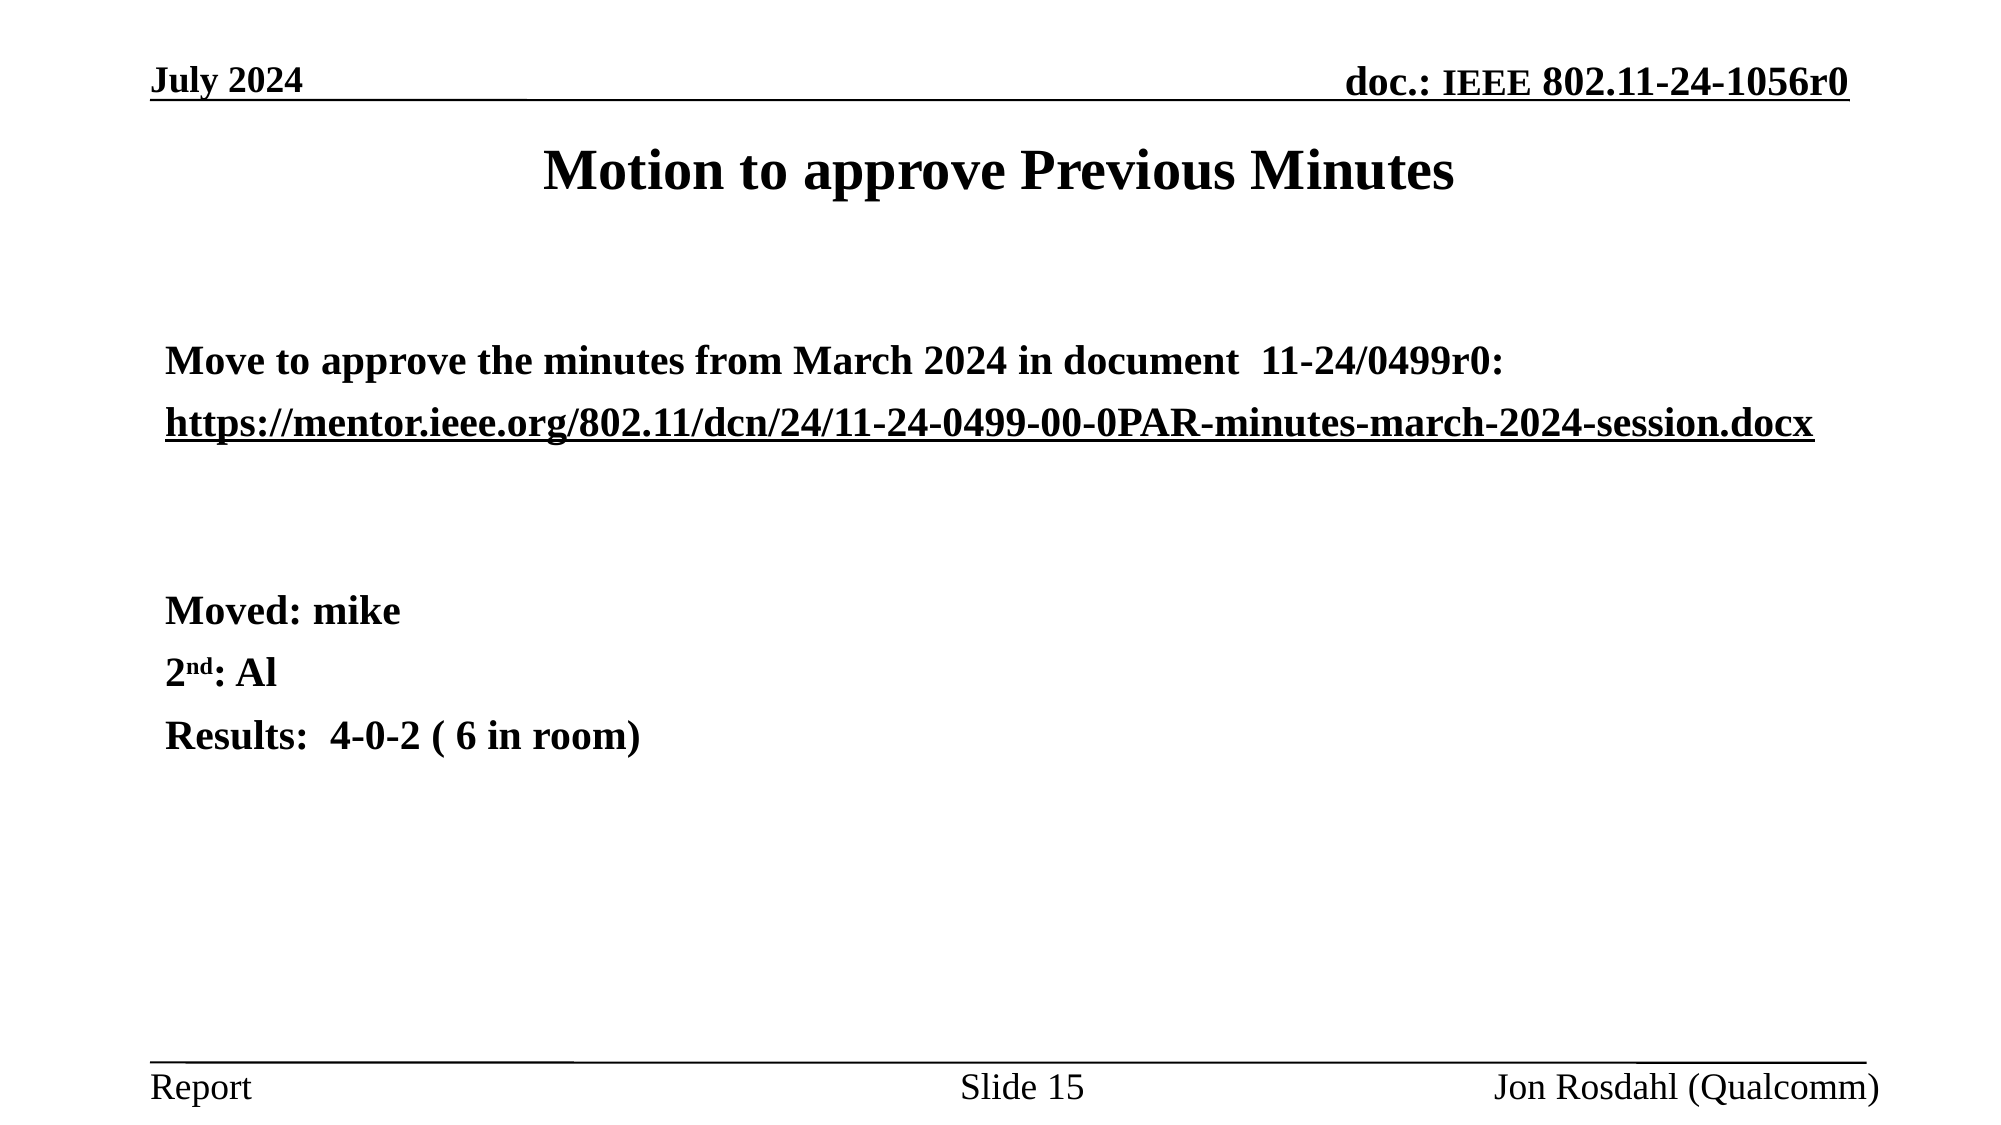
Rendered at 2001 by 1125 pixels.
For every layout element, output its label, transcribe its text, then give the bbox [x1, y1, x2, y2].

list Move to approve the minutes from March 2024 in document 11-24/0499r0: https://mentor.ieee.org/802.11/dcn/24/11-24-0499-00-0PAR-minutes-march-2024-session.docx Moved: mike 2nd: Al Results: 4-0-2 ( 6 in room) [149, 324, 1850, 1000]
title Motion to approve Previous Minutes [149, 112, 1850, 221]
slide_number Slide 15 [950, 1061, 1095, 1125]
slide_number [149, 49, 431, 100]
footer Jon Rosdahl (Qualcomm) [1436, 1061, 1881, 1108]
